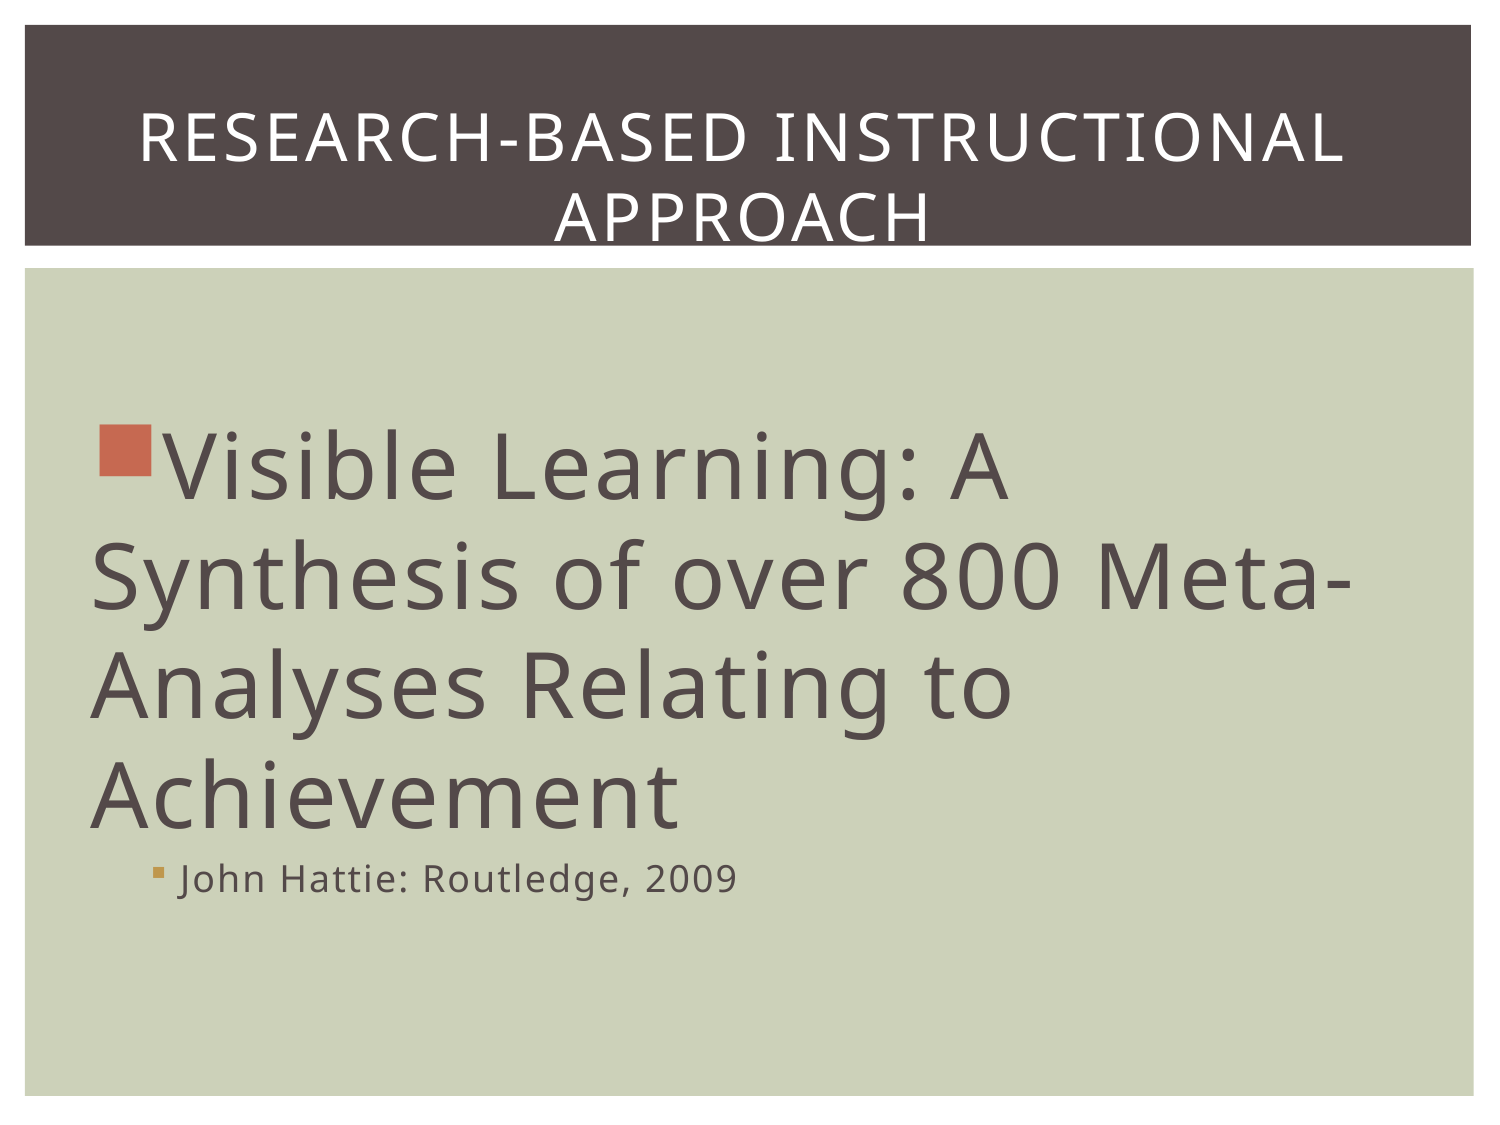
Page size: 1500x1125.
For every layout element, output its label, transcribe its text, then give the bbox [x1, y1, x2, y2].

title Research-Based Instructional Approach [12, 62, 1475, 288]
list Visible Learning: A Synthesis of over 800 Meta-Analyses Relating to Achievement John Hattie: Routledge, 2009 [75, 399, 1425, 1063]
